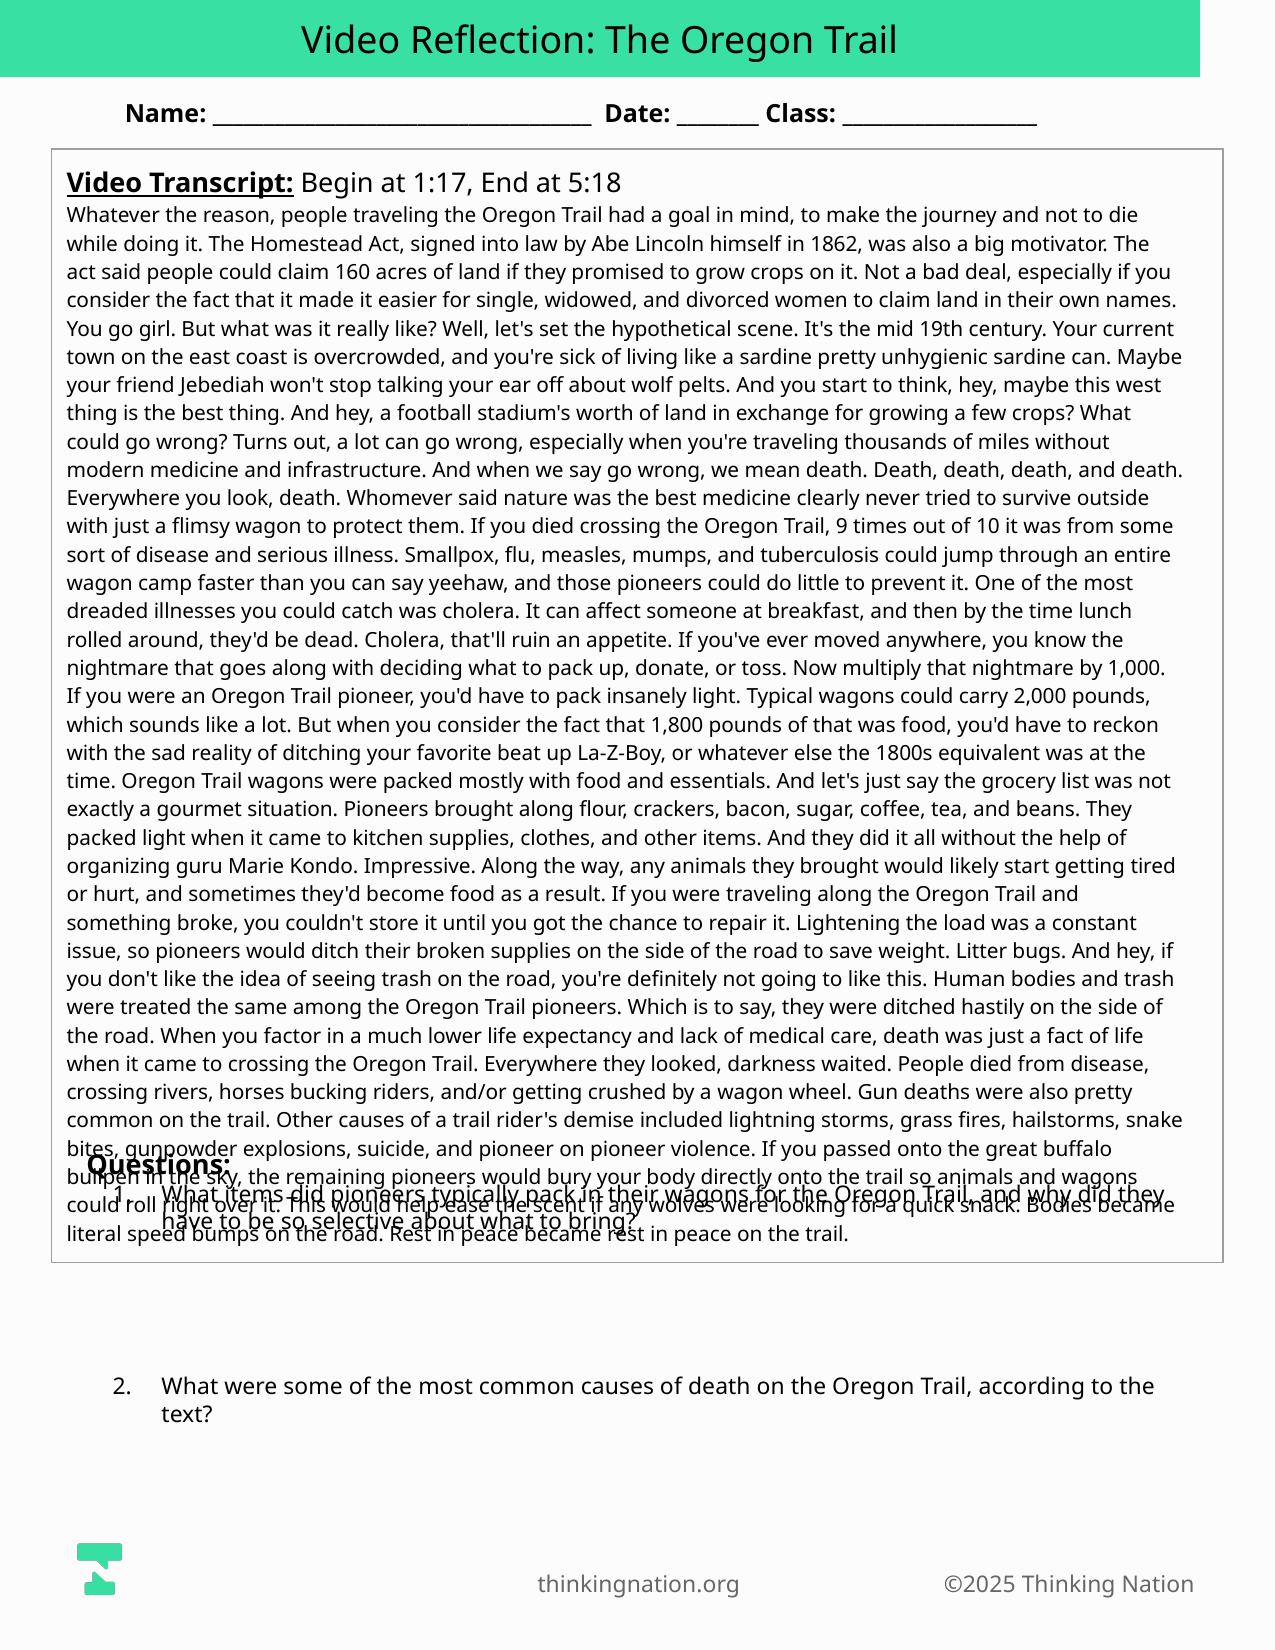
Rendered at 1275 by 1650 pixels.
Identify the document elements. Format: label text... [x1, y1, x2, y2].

picture [63, 1533, 135, 1605]
table_header Video Transcript: Begin at 1:17, End at 5:18 Whatever the reason, people traveling the Oregon Trail had a goal in mind, to make the journey and not to die while doing it. The Homestead Act, signed into law by Abe Lincoln himself in 1862, was also a big motivator. The act said people could claim 160 acres of land if they promised to grow crops on it. Not a bad deal, especially if you consider the fact that it made it easier for single, widowed, and divorced women to claim land in their own names. You go girl. But what was it really like? Well, let's set the hypothetical scene. It's the mid 19th century. Your current town on the east coast is overcrowded, and you're sick of living like a sardine pretty unhygienic sardine can. Maybe your friend Jebediah won't stop talking your ear off about wolf pelts. And you start to think, hey, maybe this west thing is the best thing. And hey, a football stadium's worth of land in exchange for growing a few crops? What could go wrong? Turns out, a lot can go wrong, especially when you're traveling thousands of miles without modern medicine and infrastructure. And when we say go wrong, we mean death. Death, death, death, and death. Everywhere you look, death. Whomever said nature was the best medicine clearly never tried to survive outside with just a flimsy wagon to protect them. If you died crossing the Oregon Trail, 9 times out of 10 it was from some sort of disease and serious illness. Smallpox, flu, measles, mumps, and tuberculosis could jump through an entire wagon camp faster than you can say yeehaw, and those pioneers could do little to prevent it. One of the most dreaded illnesses you could catch was cholera. It can affect someone at breakfast, and then by the time lunch rolled around, they'd be dead. Cholera, that'll ruin an appetite. If you've ever moved anywhere, you know the nightmare that goes along with deciding what to pack up, donate, or toss. Now multiply that nightmare by 1,000. If you were an Oregon Trail pioneer, you'd have to pack insanely light. Typical wagons could carry 2,000 pounds, which sounds like a lot. But when you consider the fact that 1,800 pounds of that was food, you'd have to reckon with the sad reality of ditching your favorite beat up La-Z-Boy, or whatever else the 1800s equivalent was at the time. Oregon Trail wagons were packed mostly with food and essentials. And let's just say the grocery list was not exactly a gourmet situation. Pioneers brought along flour, crackers, bacon, sugar, coffee, tea, and beans. They packed light when it came to kitchen supplies, clothes, and other items. And they did it all without the help of organizing guru Marie Kondo. Impressive. Along the way, any animals they brought would likely start getting tired or hurt, and sometimes they'd become food as a result. If you were traveling along the Oregon Trail and something broke, you couldn't store it until you got the chance to repair it. Lightening the load was a constant issue, so pioneers would ditch their broken supplies on the side of the road to save weight. Litter bugs. And hey, if you don't like the idea of seeing trash on the road, you're definitely not going to like this. Human bodies and trash were treated the same among the Oregon Trail pioneers. Which is to say, they were ditched hastily on the side of the road. When you factor in a much lower life expectancy and lack of medical care, death was just a fact of life when it came to crossing the Oregon Trail. Everywhere they looked, darkness waited. People died from disease, crossing rivers, horses bucking riders, and/or getting crushed by a wagon wheel. Gun deaths were also pretty common on the trail. Other causes of a trail rider's demise included lightning storms, grass fires, hailstorms, snake bites, gunpowder explosions, suicide, and pioneer on pioneer violence. If you passed onto the great buffalo bullpen in the sky, the remaining pioneers would bury your body directly onto the trail so animals and wagons could roll right over it. This would help ease the scent if any wolves were looking for a quick snack. Bodies became literal speed bumps on the road. Rest in peace became rest in peace on the trail. [52, 150, 1222, 1262]
text_box thinkingnation.org [488, 1554, 790, 1605]
text_box Questions: What items did pioneers typically pack in their wagons for the Oregon Trail, and why did they have to be so selective about what to bring? What were some of the most common causes of death on the Oregon Trail, according to the text? [71, 1131, 1207, 1554]
text_box ©2025 Thinking Nation [909, 1553, 1211, 1605]
text_box Name: _____________________________________ Date: ________ Class: ___________________ [109, 82, 1165, 148]
text_box Video Reflection: The Oregon Trail [0, 0, 1200, 77]
